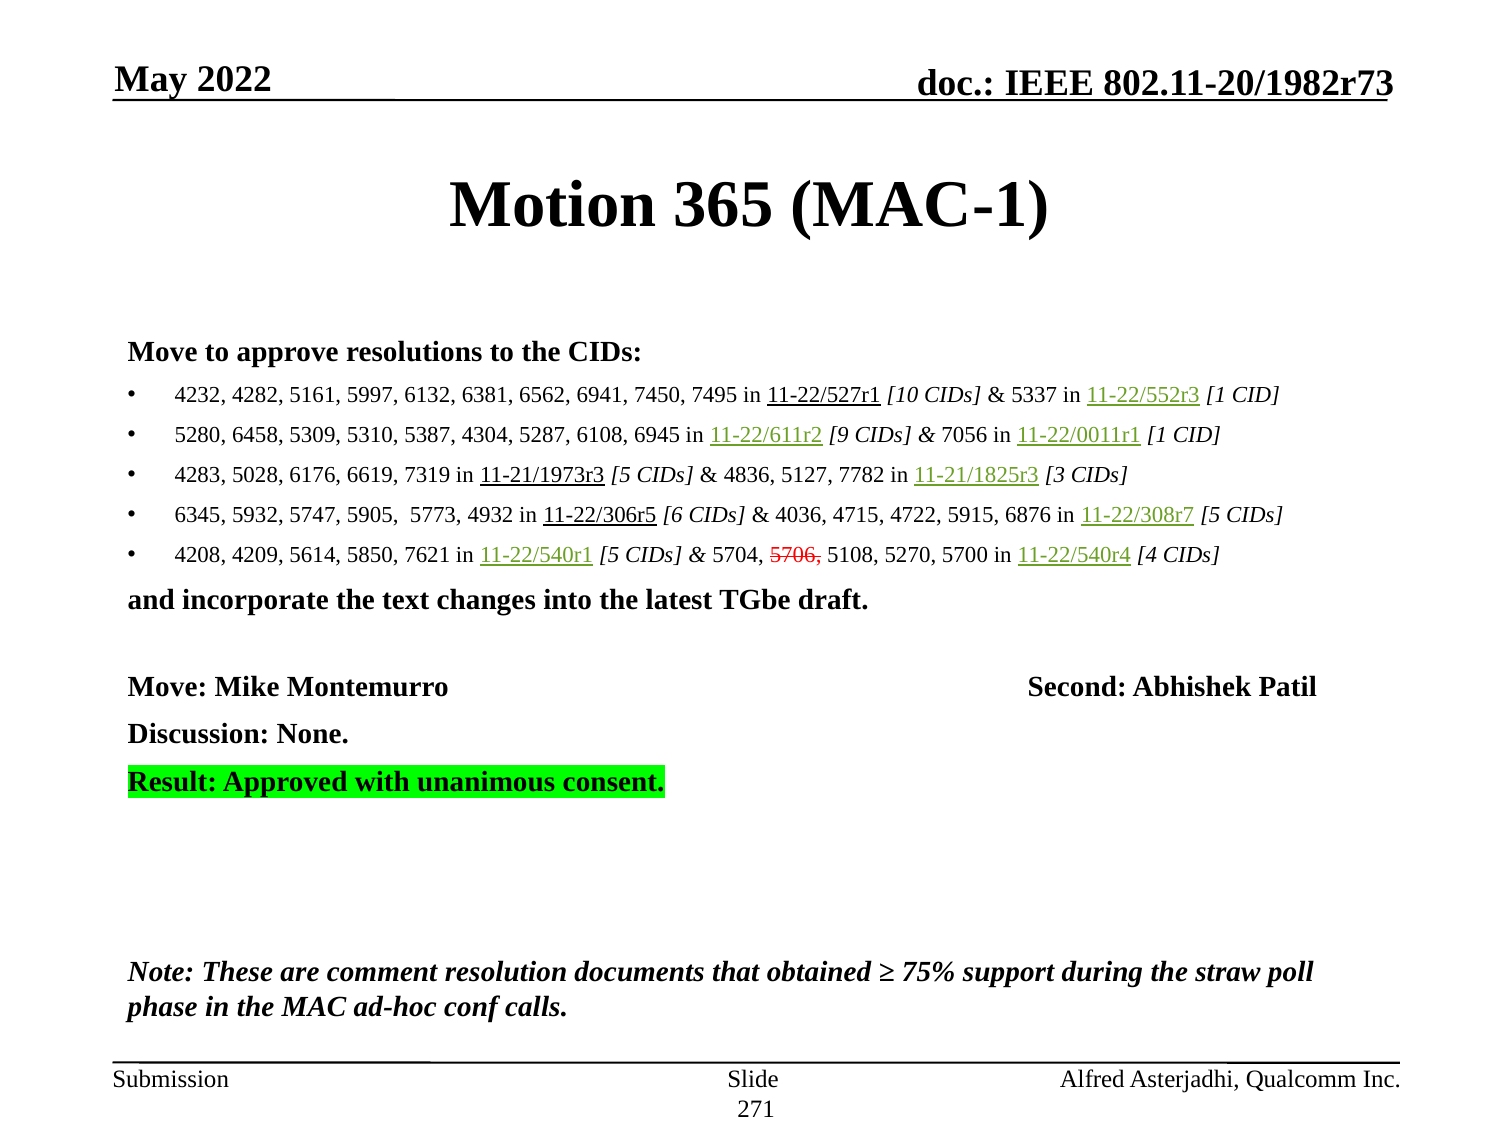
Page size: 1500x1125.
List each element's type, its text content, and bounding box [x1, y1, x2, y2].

title Motion 365 (MAC-1) [112, 112, 1388, 288]
slide_number Slide 271 [712, 1061, 800, 1123]
list Move to approve resolutions to the CIDs: 4232, 4282, 5161, 5997, 6132, 6381, 6562, 6941, 7450, 7495 in 11-22/527r1 [10 CIDs] & 5337 in 11-22/552r3 [1 CID] 5280, 6458, 5309, 5310, 5387, 4304, 5287, 6108, 6945 in 11-22/611r2 [9 CIDs] & 7056 in 11-22/0011r1 [1 CID] 4283, 5028, 6176, 6619, 7319 in 11-21/1973r3 [5 CIDs] & 4836, 5127, 7782 in 11-21/1825r3 [3 CIDs] 6345, 5932, 5747, 5905, 5773, 4932 in 11-22/306r5 [6 CIDs] & 4036, 4715, 4722, 5915, 6876 in 11-22/308r7 [5 CIDs] 4208, 4209, 5614, 5850, 7621 in 11-22/540r1 [5 CIDs] & 5704, 5706, 5108, 5270, 5700 in 11-22/540r4 [4 CIDs] and incorporate the text changes into the latest TGbe draft. Move: Mike Montemurro Second: Abhishek Patil Discussion: None. Result: Approved with unanimous consent. Note: These are comment resolution documents that obtained ≥ 75% support during the straw poll phase in the MAC ad-hoc conf calls. [112, 324, 1388, 1063]
footer Alfred Asterjadhi, Qualcomm Inc. [878, 1061, 1402, 1093]
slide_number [114, 54, 423, 100]
